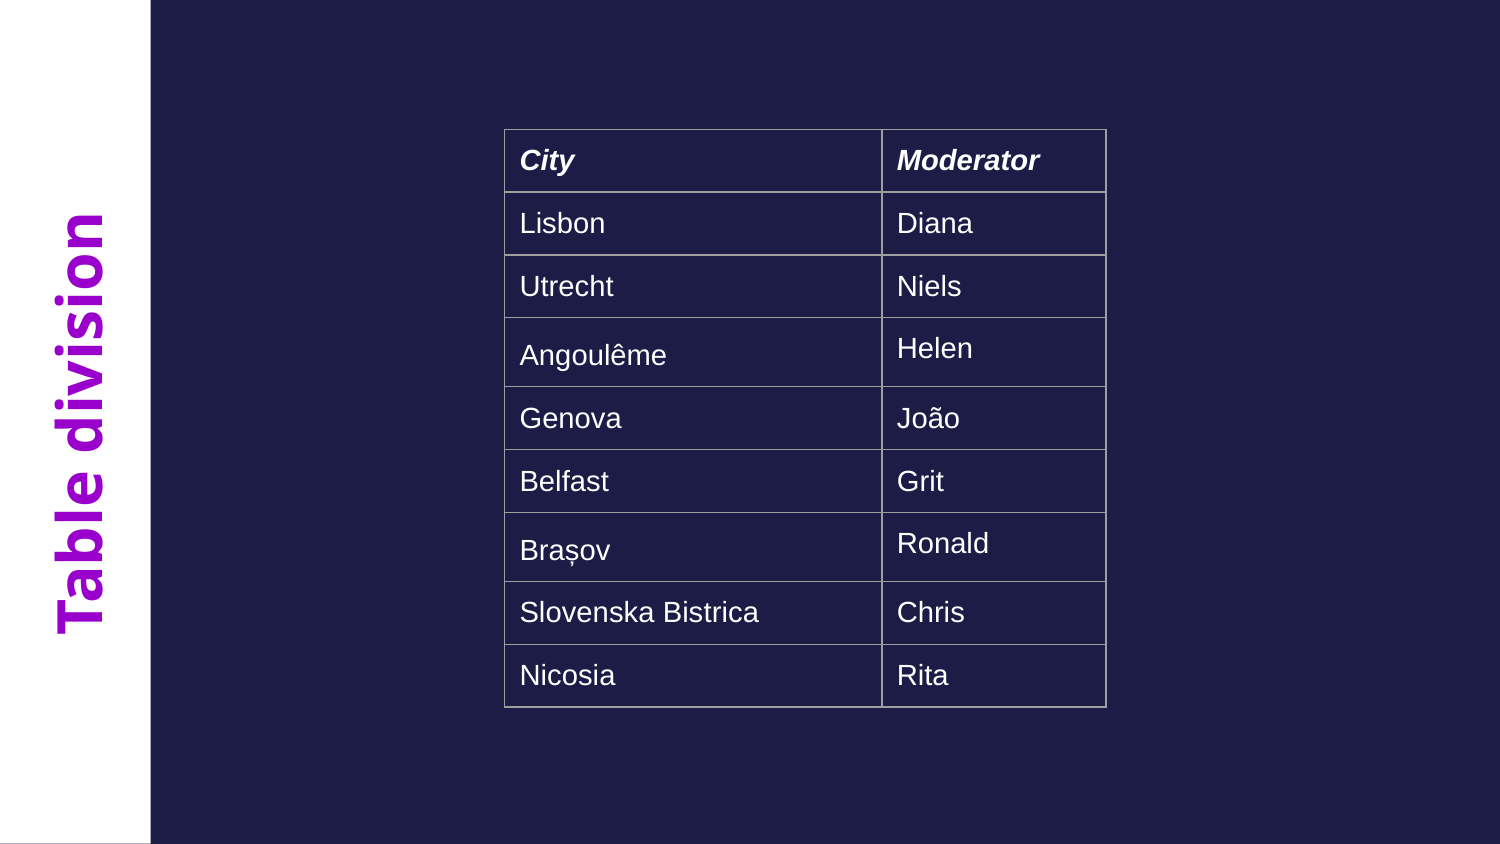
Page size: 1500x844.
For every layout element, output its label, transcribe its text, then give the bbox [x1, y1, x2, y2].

table_cell Diana [883, 193, 1105, 254]
table_header City [505, 130, 881, 191]
table_cell Brașov [505, 513, 881, 581]
table_cell Belfast [505, 450, 881, 512]
table_cell Lisbon [505, 193, 881, 254]
table_cell Nicosia [505, 645, 881, 706]
table_cell Helen [883, 318, 1105, 386]
table_cell Rita [883, 645, 1105, 706]
table_cell Genova [505, 387, 881, 449]
table_cell Niels [883, 256, 1105, 317]
table_cell Utrecht [505, 256, 881, 317]
table_cell Ronald [883, 513, 1105, 581]
table_cell Angoulême [505, 318, 881, 386]
table_cell Chris [883, 582, 1105, 644]
table_cell João [883, 387, 1105, 449]
table_header Moderator [883, 130, 1105, 191]
title Table division [32, 52, 128, 795]
table_cell Grit [883, 450, 1105, 512]
table_cell Slovenska Bistrica [505, 582, 881, 644]
